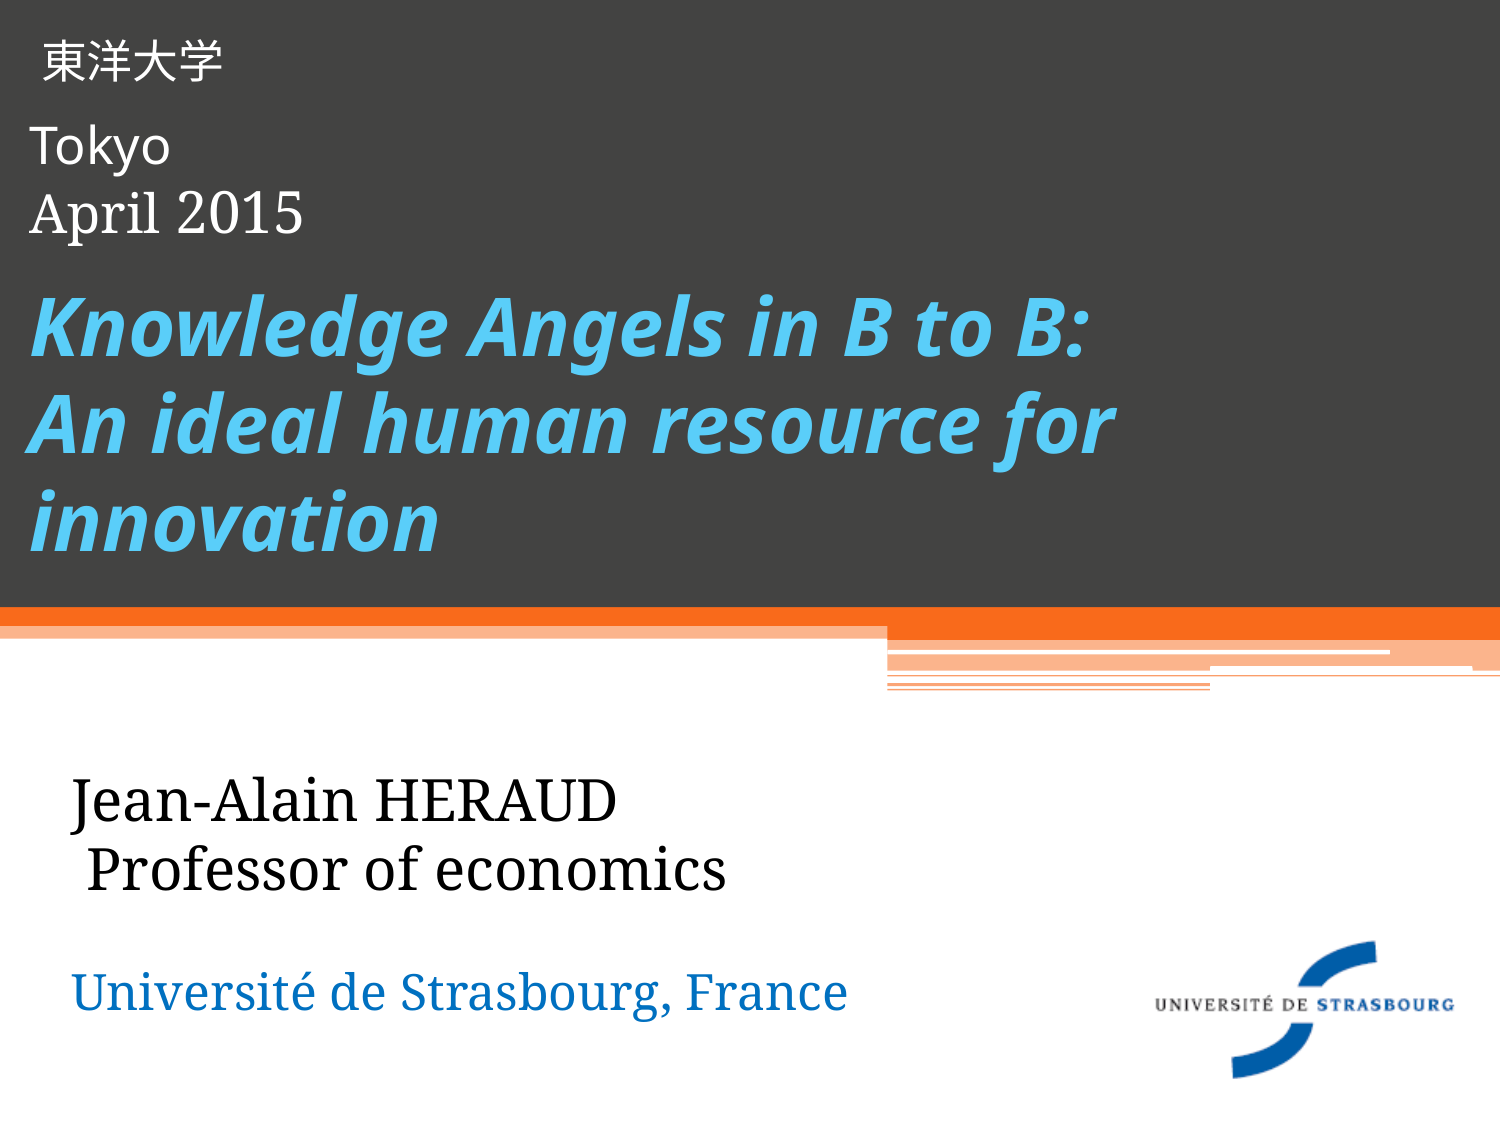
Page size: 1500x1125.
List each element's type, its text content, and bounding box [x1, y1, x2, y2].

list Jean-Alain HERAUD Professor of economics Université de Strasbourg, France [52, 762, 1188, 1052]
picture [1139, 928, 1470, 1091]
text_box Tokyo April 2015 [29, 101, 396, 245]
title Knowledge Angels in B to B: An ideal human resource for innovation [28, 257, 1418, 568]
text_box 東洋大学 [33, 16, 232, 96]
